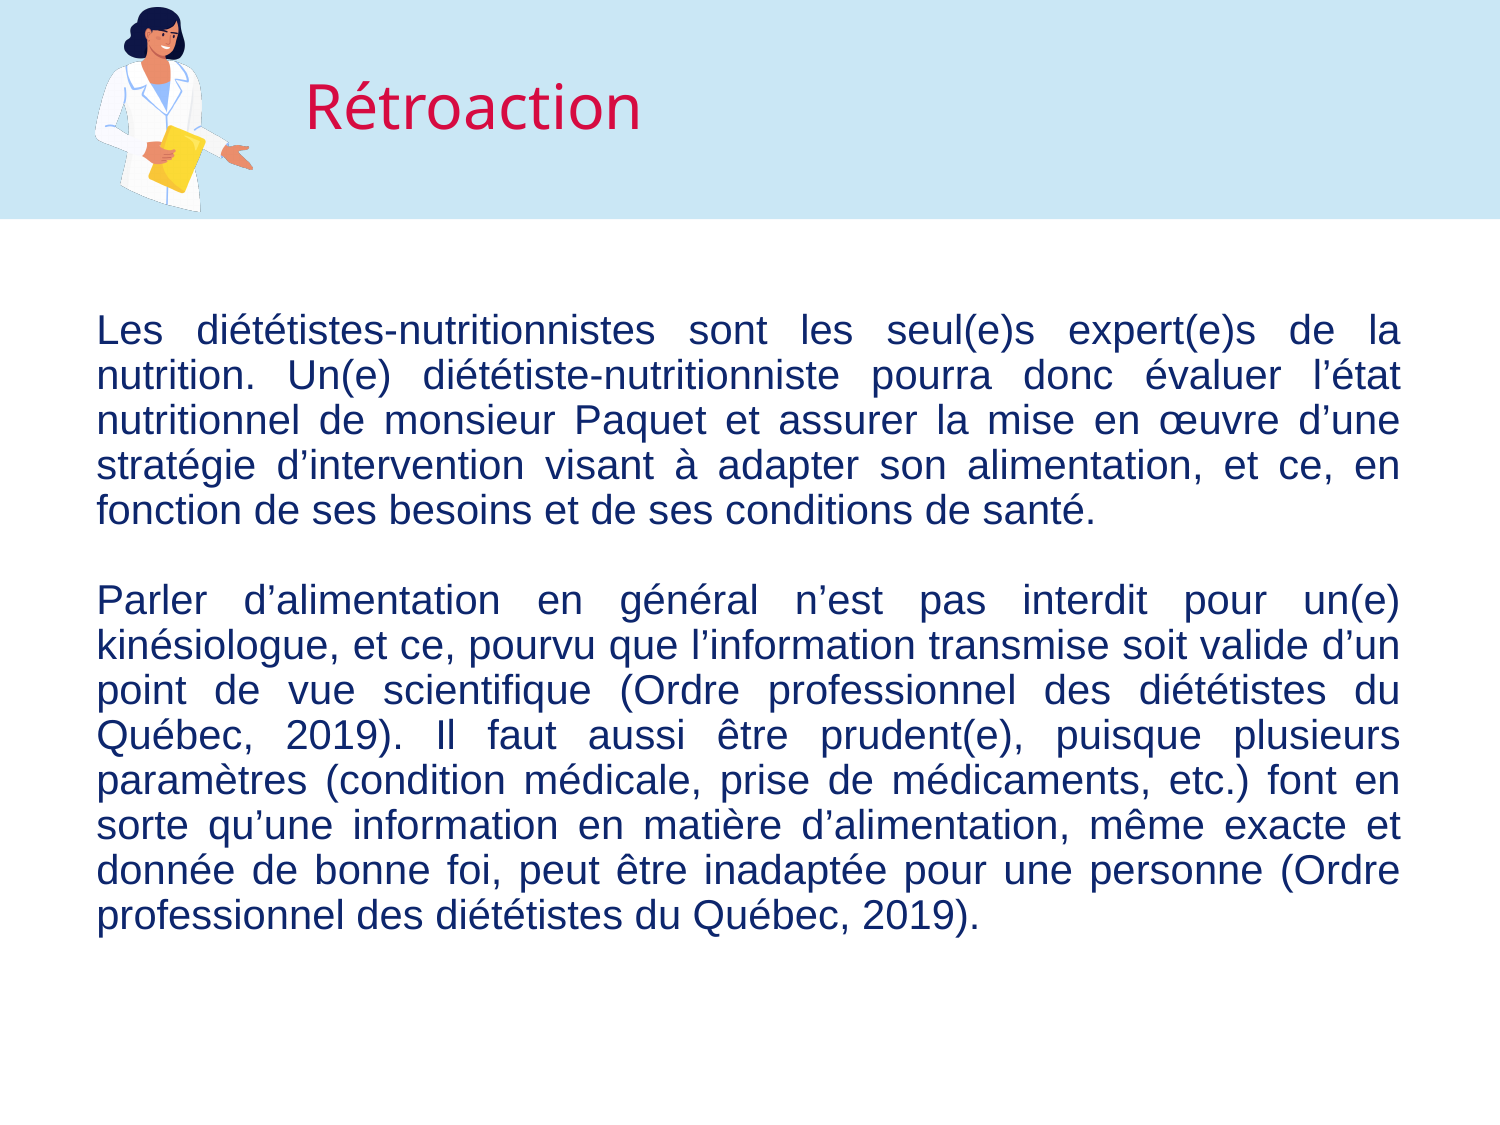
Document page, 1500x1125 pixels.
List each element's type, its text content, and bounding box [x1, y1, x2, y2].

picture [95, 7, 253, 212]
list Les diététistes-nutritionnistes sont les seul(e)s expert(e)s de la nutrition. Un(e) diététiste-nutritionniste pourra donc évaluer l’état nutritionnel de monsieur Paquet et assurer la mise en œuvre d’une stratégie d’intervention visant à adapter son alimentation, et ce, en fonction de ses besoins et de ses conditions de santé. Parler d’alimentation en général n’est pas interdit pour un(e) kinésiologue, et ce, pourvu que l’information transmise soit valide d’un point de vue scientifique (Ordre professionnel des diététistes du Québec, 2019). Il faut aussi être prudent(e), puisque plusieurs paramètres (condition médicale, prise de médicaments, etc.) font en sorte qu’une information en matière d’alimentation, même exacte et donnée de bonne foi, peut être inadaptée pour une personne (Ordre professionnel des diététistes du Québec, 2019). [81, 293, 1417, 1041]
